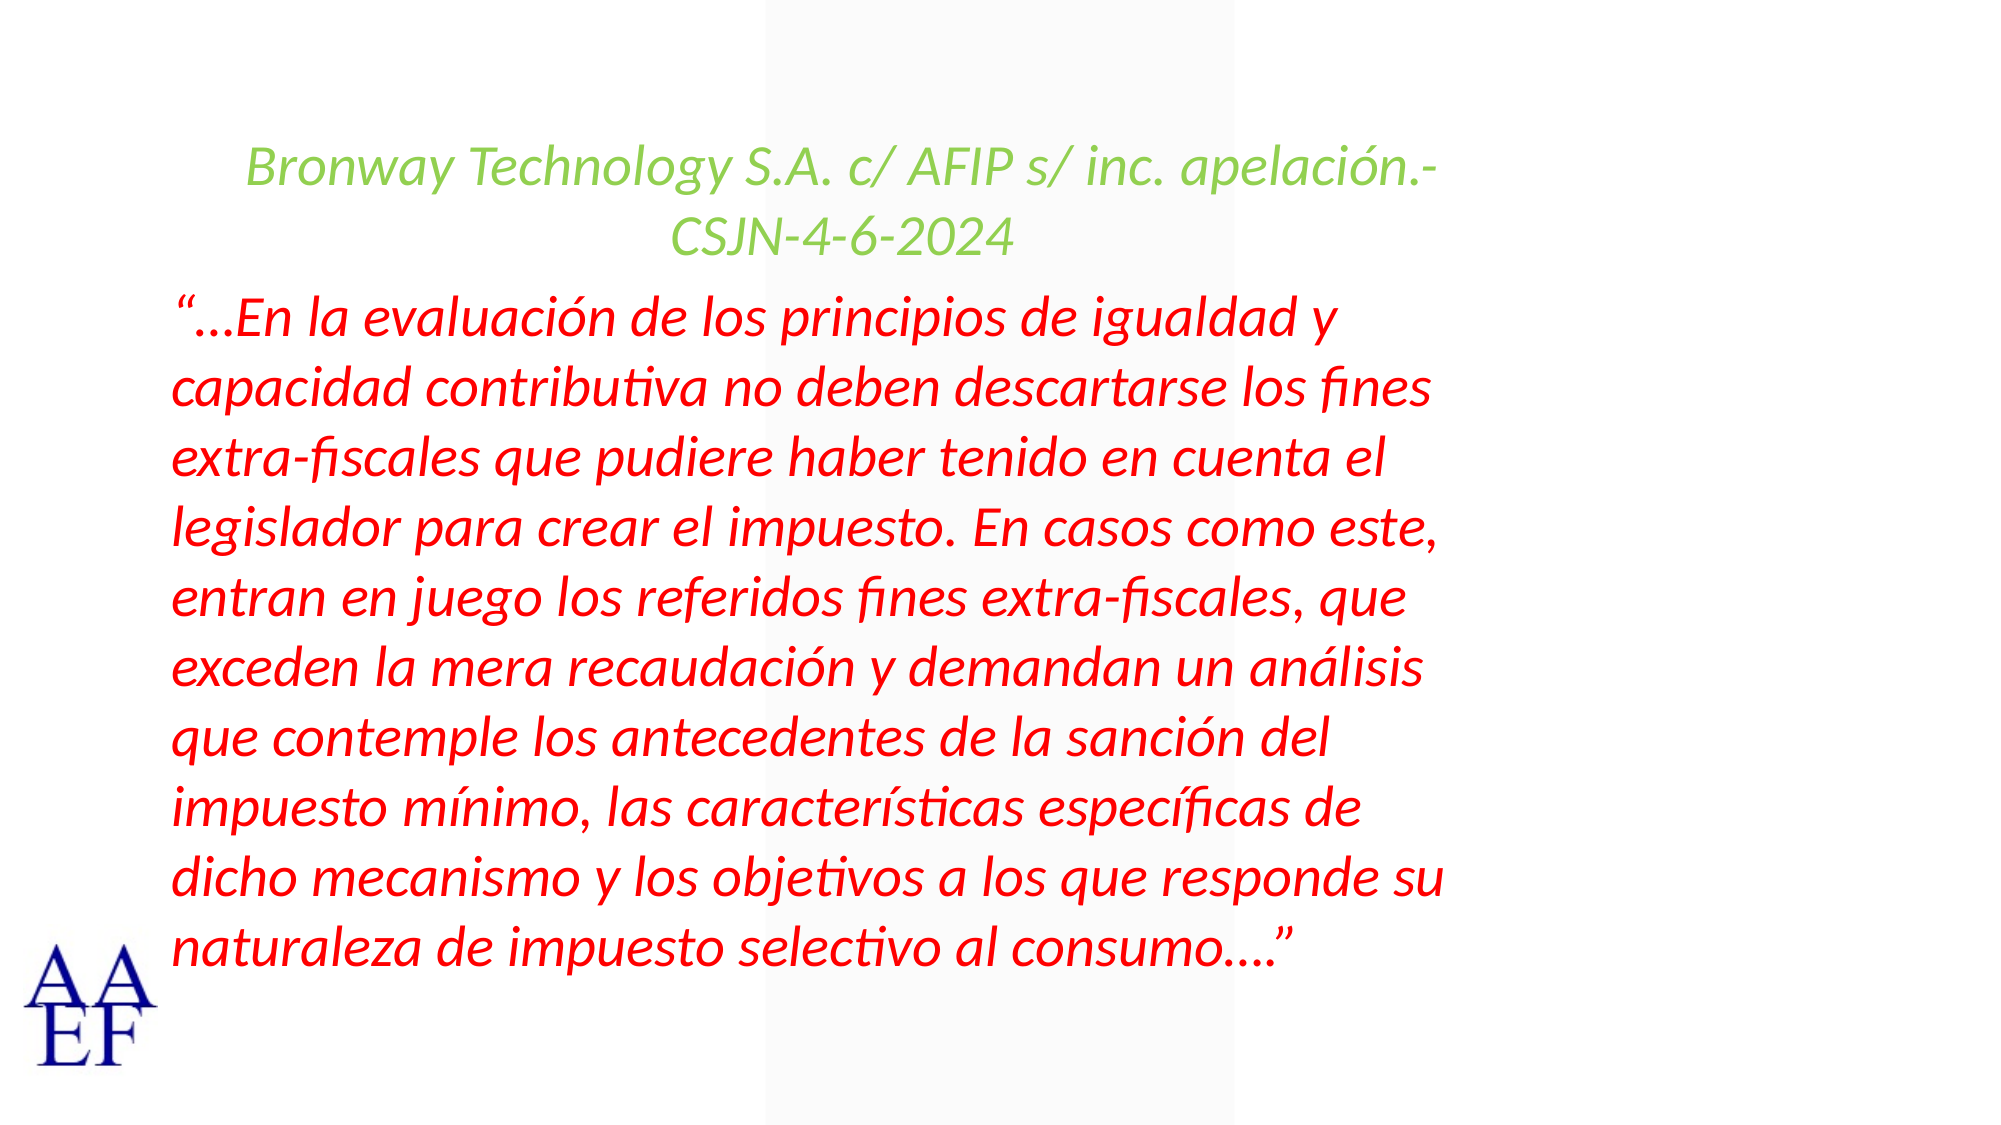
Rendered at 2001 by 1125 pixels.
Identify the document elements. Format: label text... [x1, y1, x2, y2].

text_box “…En la evaluación de los principios de igualdad y capacidad contributiva no deben descartarse los fines extra-fiscales que pudiere haber tenido en cuenta el legislador para crear el impuesto. En casos como este, entran en juego los referidos fines extra-fiscales, que exceden la mera recaudación y demandan un análisis que contemple los antecedentes de la sanción del impuesto mínimo, las características específicas de dicho mecanismo y los objetivos a los que responde su naturaleza de impuesto selectivo al consumo….” [156, 270, 1500, 986]
text_box Bronway Technology S.A. c/ AFIP s/ inc. apelación.-CSJN-4-6-2024 [193, 119, 1492, 270]
picture [23, 924, 158, 1088]
